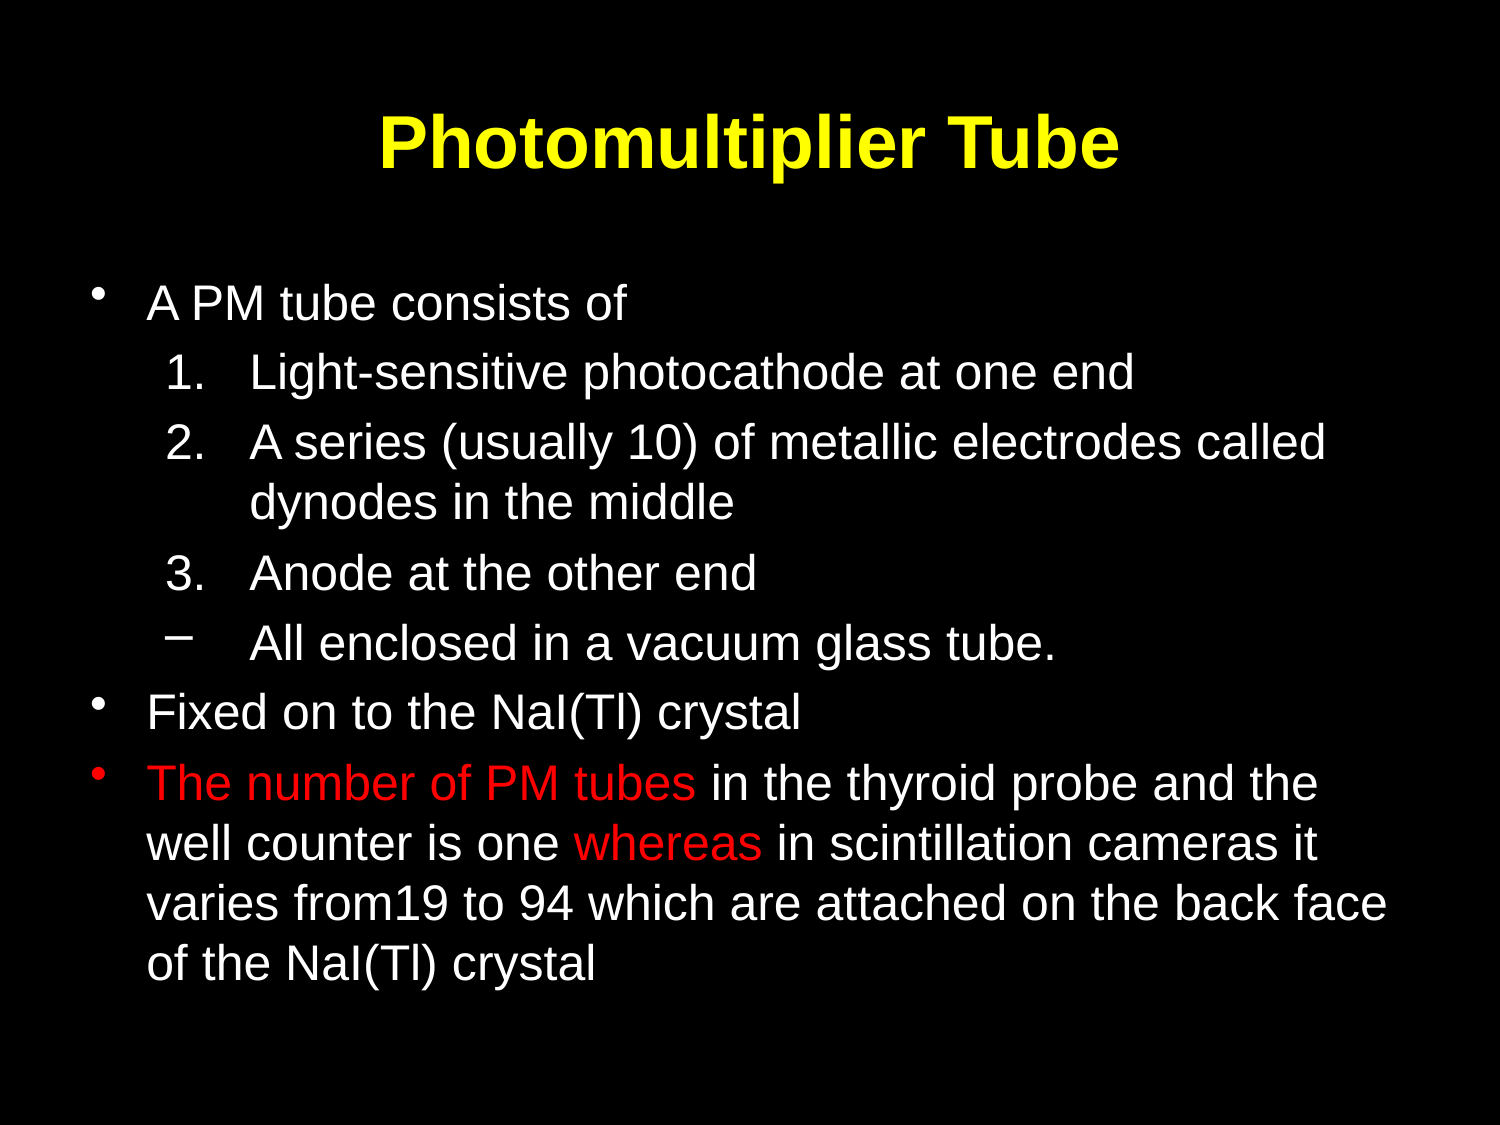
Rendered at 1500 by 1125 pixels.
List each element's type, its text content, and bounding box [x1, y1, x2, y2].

title Photomultiplier Tube [74, 44, 1426, 233]
list A PM tube consists of Light-sensitive photocathode at one end A series (usually 10) of metallic electrodes called dynodes in the middle Anode at the other end All enclosed in a vacuum glass tube. Fixed on to the NaI(Tl) crystal The number of PM tubes in the thyroid probe and the well counter is one whereas in scintillation cameras it varies from19 to 94 which are attached on the back face of the NaI(Tl) crystal [74, 262, 1426, 1006]
